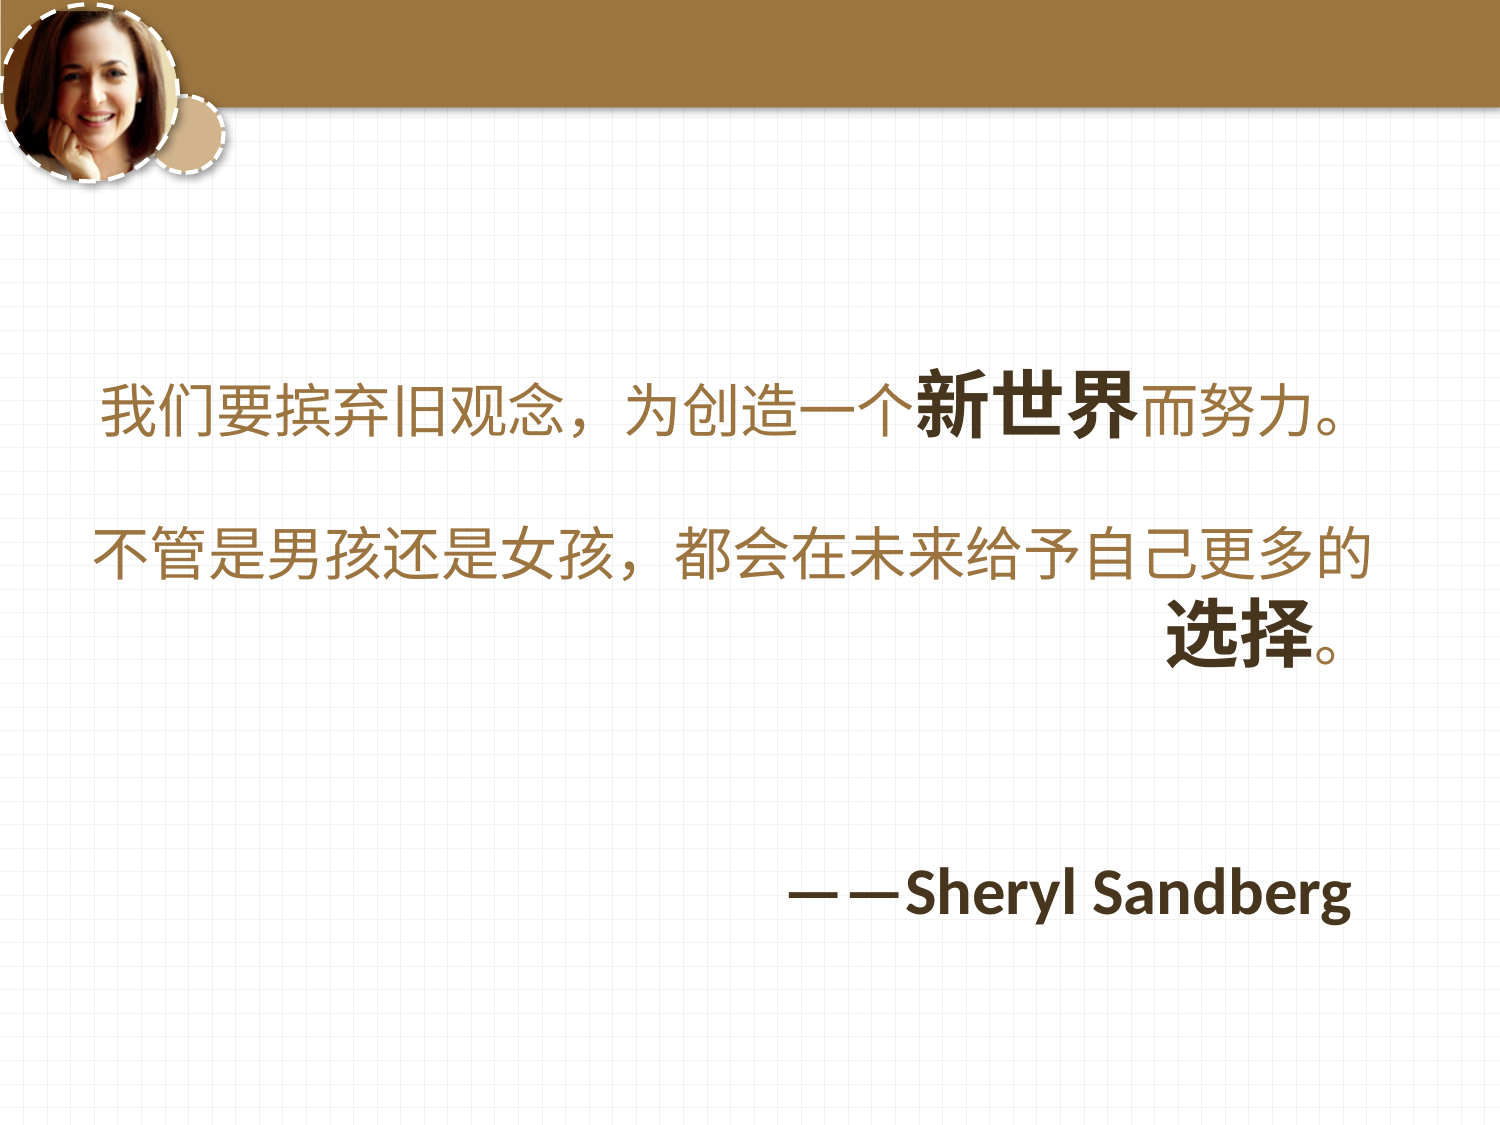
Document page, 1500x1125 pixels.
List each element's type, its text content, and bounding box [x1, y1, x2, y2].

picture [0, 4, 178, 182]
text_box 我们要摈弃旧观念，为创造一个新世界而努力。 不管是男孩还是女孩，都会在未来给予自己更多的选择。 [29, 349, 1388, 1021]
text_box ——Sheryl Sandberg [769, 840, 1414, 936]
